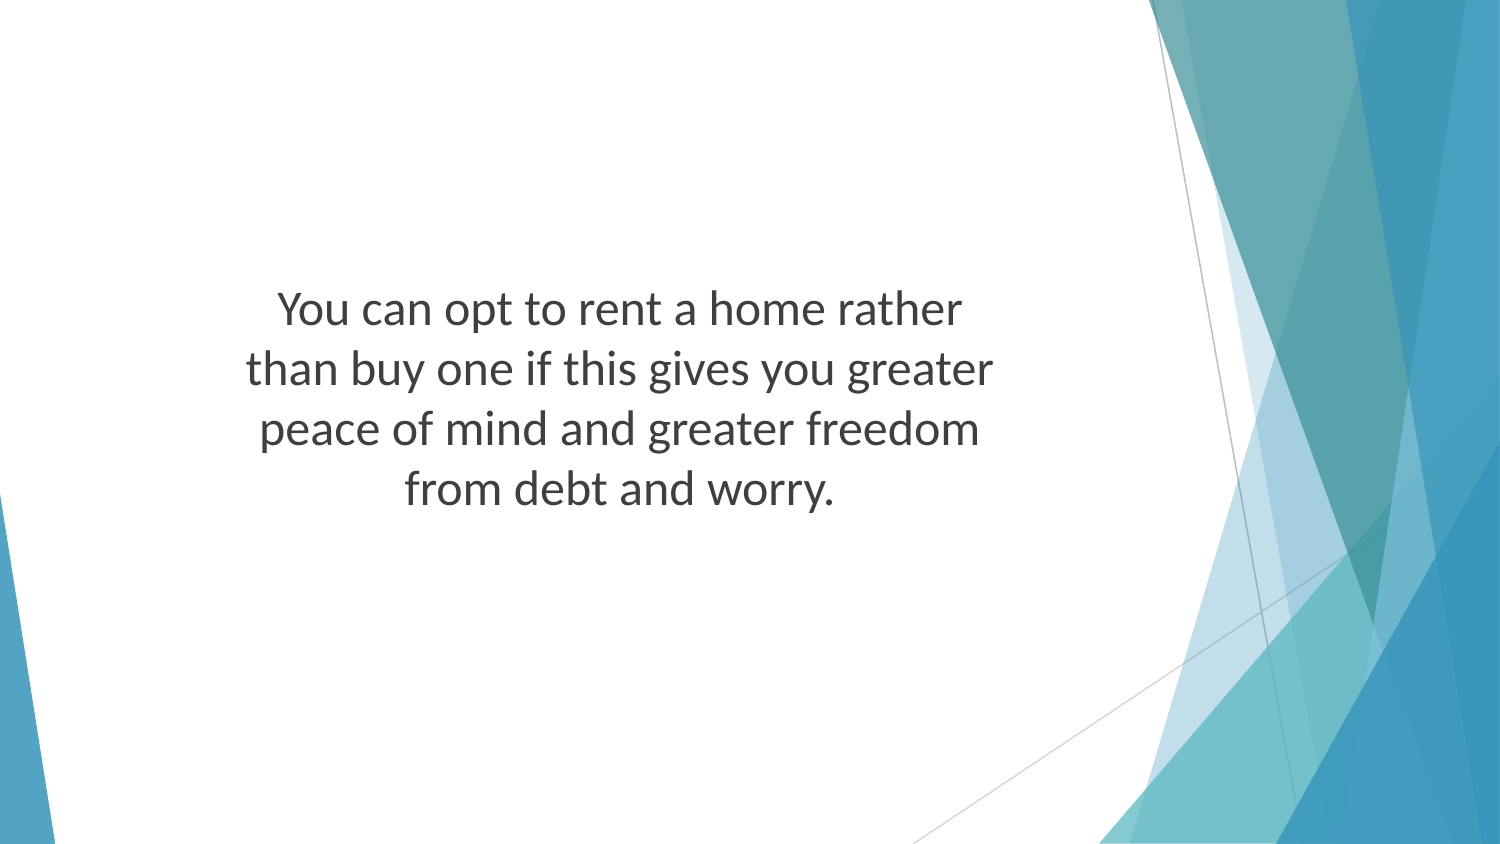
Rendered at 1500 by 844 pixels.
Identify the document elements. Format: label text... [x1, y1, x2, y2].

list You can opt to rent a home rather than buy one if this gives you greater peace of mind and greater freedom from debt and worry. [218, 268, 1022, 718]
